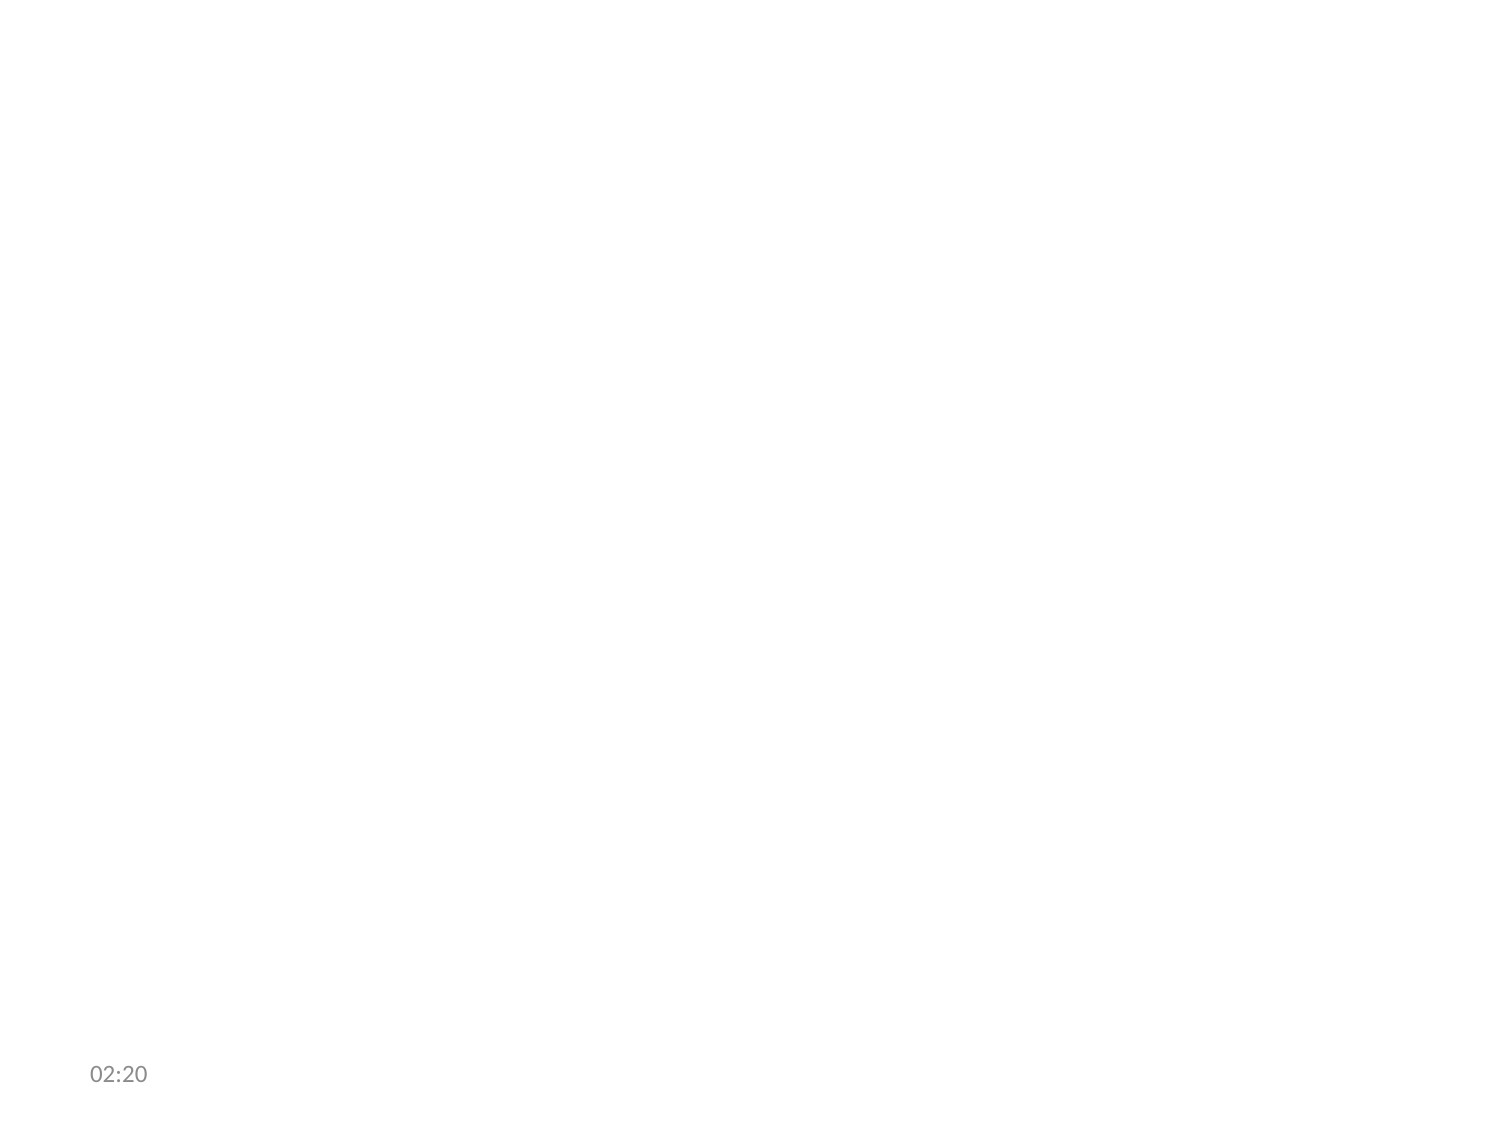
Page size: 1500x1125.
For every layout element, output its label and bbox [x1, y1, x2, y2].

slide_number [75, 1042, 425, 1103]
